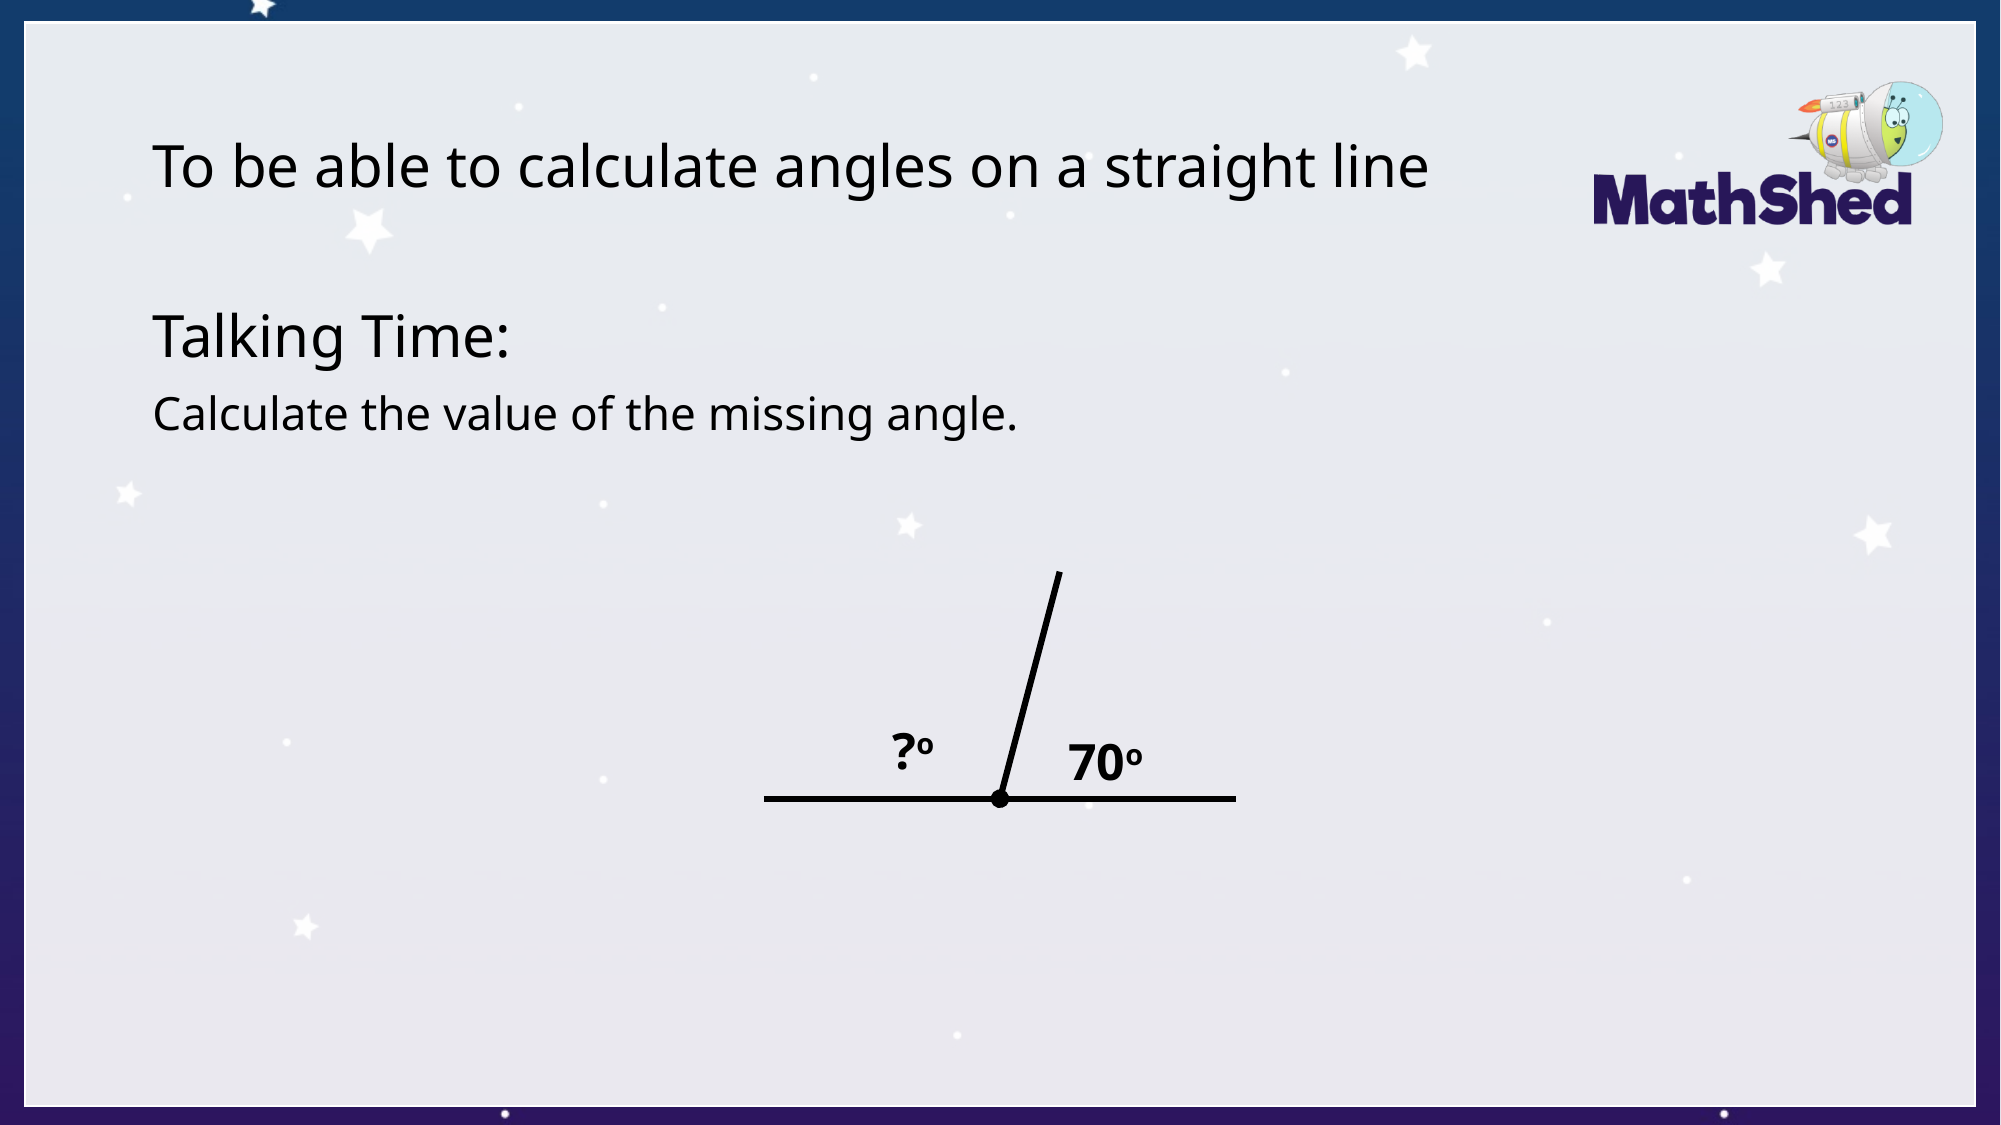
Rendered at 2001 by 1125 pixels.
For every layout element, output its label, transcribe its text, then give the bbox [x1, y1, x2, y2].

text_box 70o [1060, 722, 1159, 798]
text_box ?o [877, 711, 950, 787]
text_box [999, 571, 1060, 799]
title To be able to calculate angles on a straight line [137, 59, 1578, 278]
list Talking Time: Calculate the value of the missing angle. [137, 299, 1863, 1014]
picture [0, 0, 2001, 1125]
